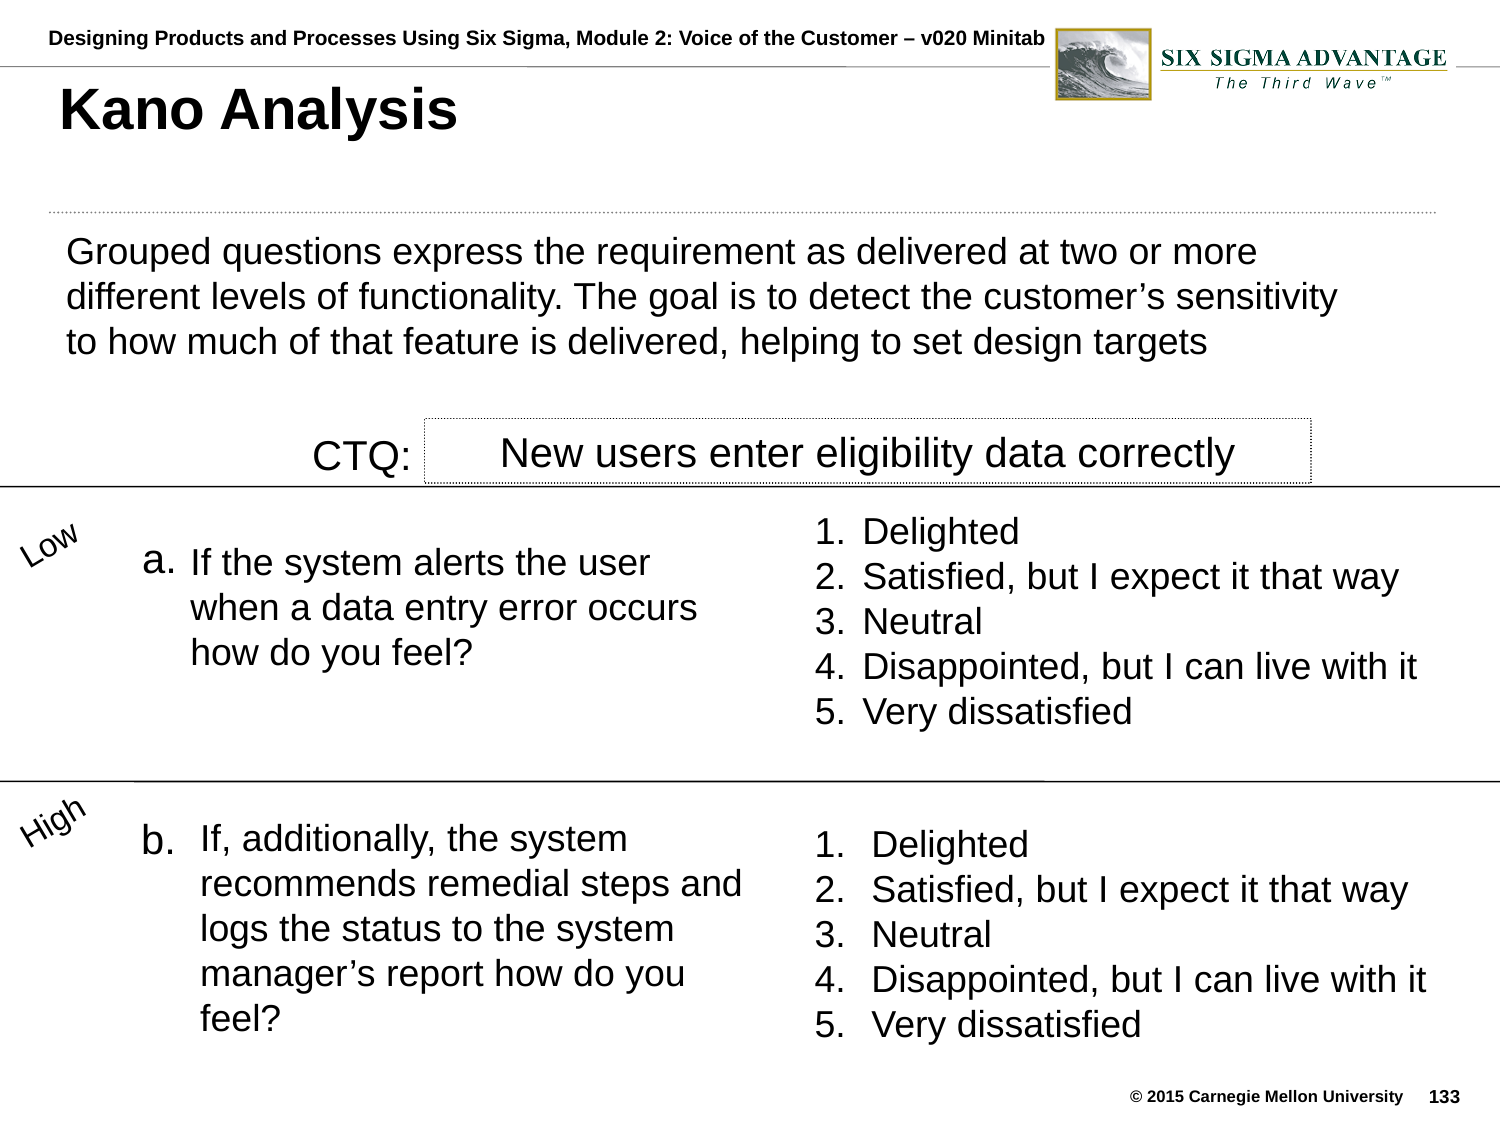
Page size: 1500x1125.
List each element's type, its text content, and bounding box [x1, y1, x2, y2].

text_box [0, 781, 1455, 1054]
title Kano Analysis [44, 77, 1325, 149]
text_box Grouped questions express the requirement as delivered at two or more different levels of functionality. The goal is to detect the customer’s sensitivity to how much of that feature is delivered, helping to set design targets [51, 219, 1371, 370]
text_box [0, 499, 1460, 741]
picture [1049, 24, 1456, 104]
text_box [55, 405, 1312, 487]
